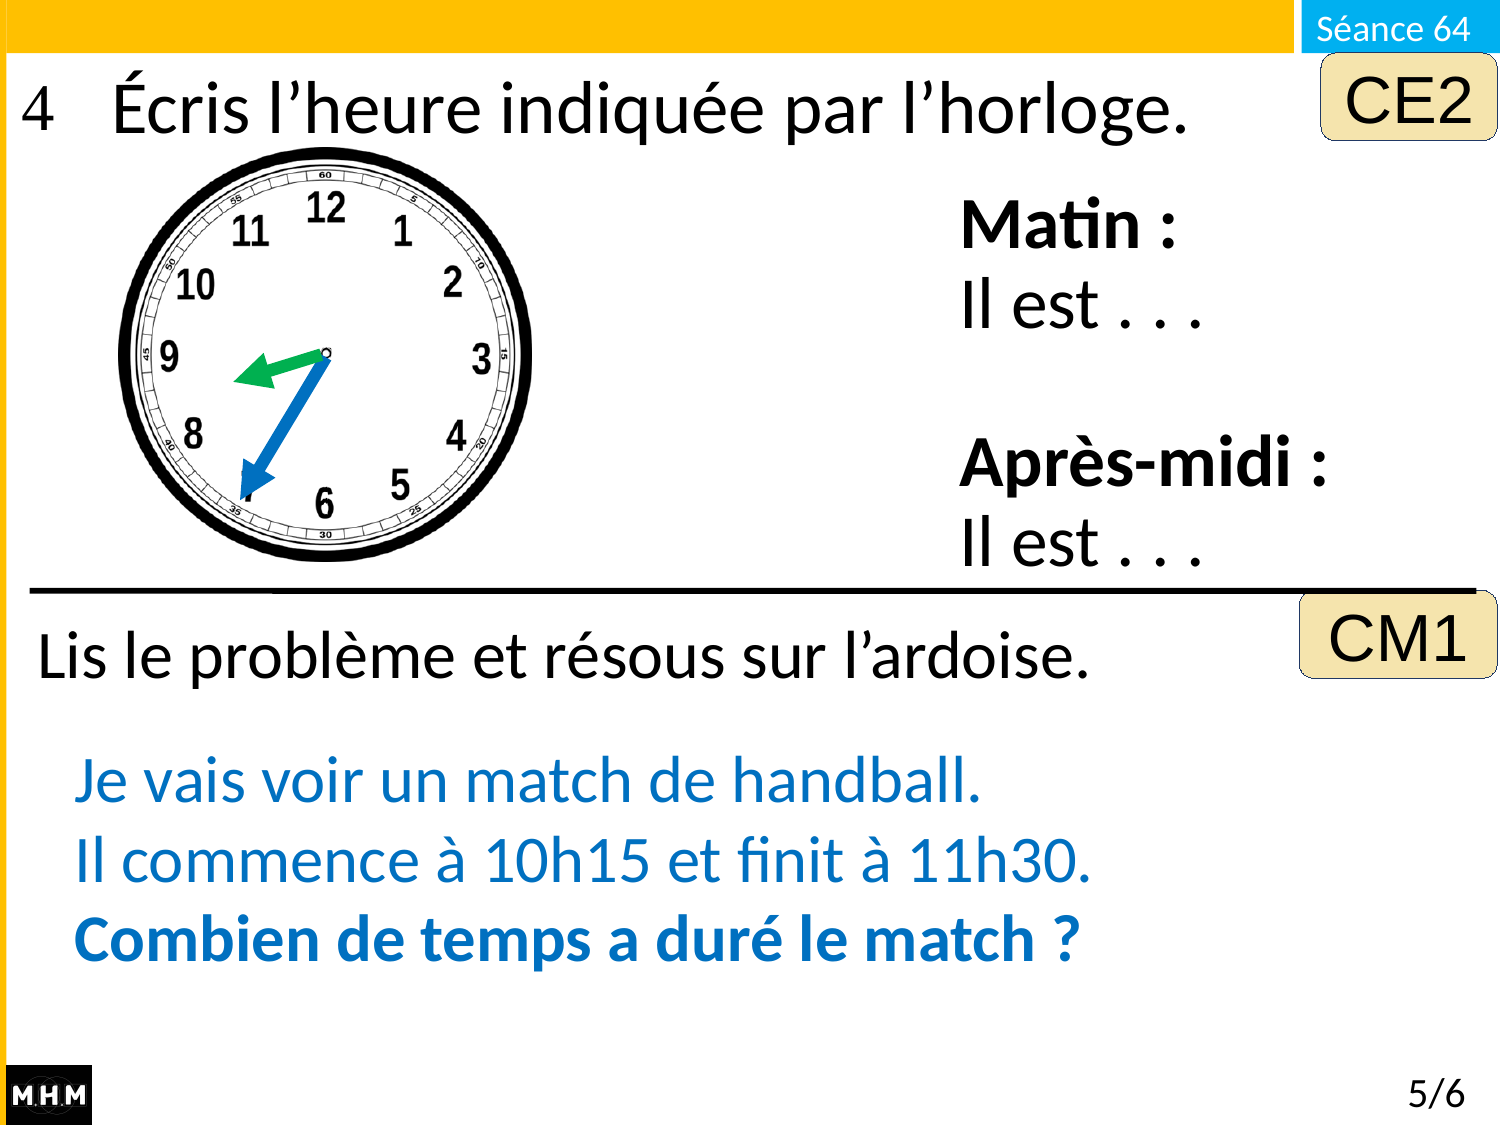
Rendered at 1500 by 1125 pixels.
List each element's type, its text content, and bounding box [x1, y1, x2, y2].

list 5/6 [1373, 1064, 1500, 1125]
picture [6, 1065, 92, 1125]
text_box CM1 [1299, 590, 1498, 679]
text_box CE2 [1320, 52, 1498, 141]
text_box Je vais voir un match de handball. Il commence à 10h15 et finit à 11h30. Combien de temps a duré le match ? [59, 727, 1354, 983]
text_box Matin : Il est . . . Après-midi : Il est . . . [944, 177, 1359, 590]
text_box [117, 147, 532, 562]
text_box Lis le problème et résous sur l’ardoise. [22, 611, 1231, 701]
title Écris l’heure indiquée par l’horloge. [96, 60, 1391, 160]
